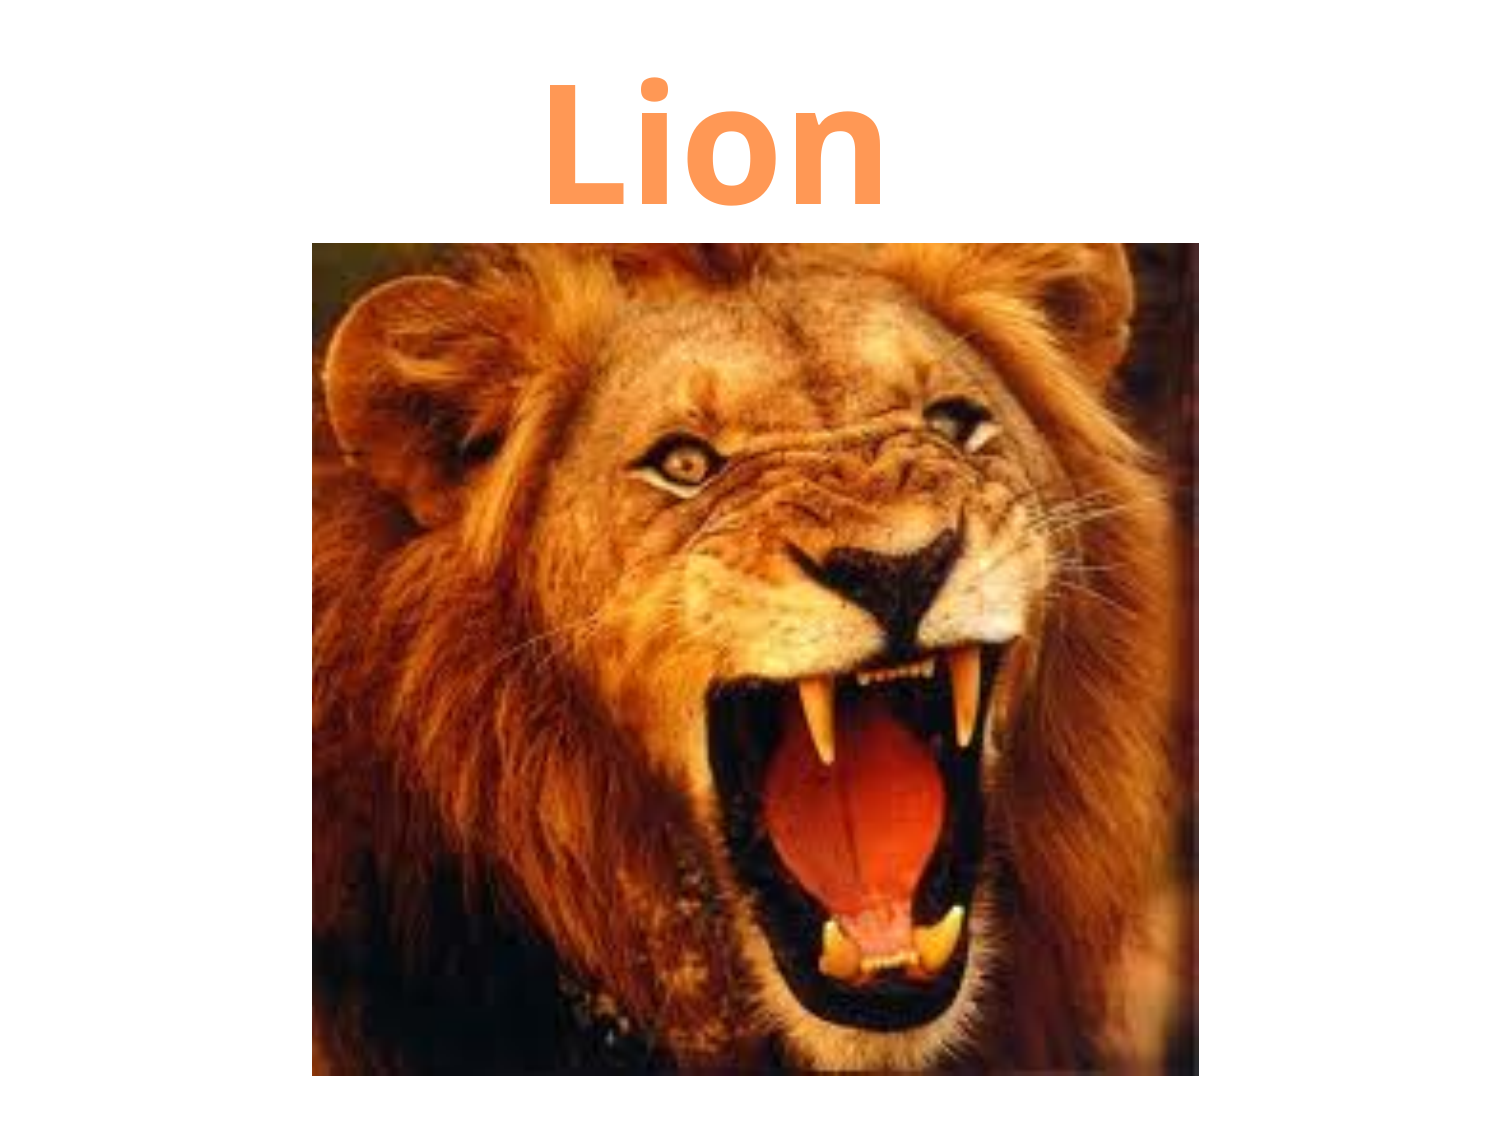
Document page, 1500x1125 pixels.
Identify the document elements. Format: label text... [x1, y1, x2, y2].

picture [312, 243, 1200, 1077]
text_box Lion [520, 30, 908, 241]
